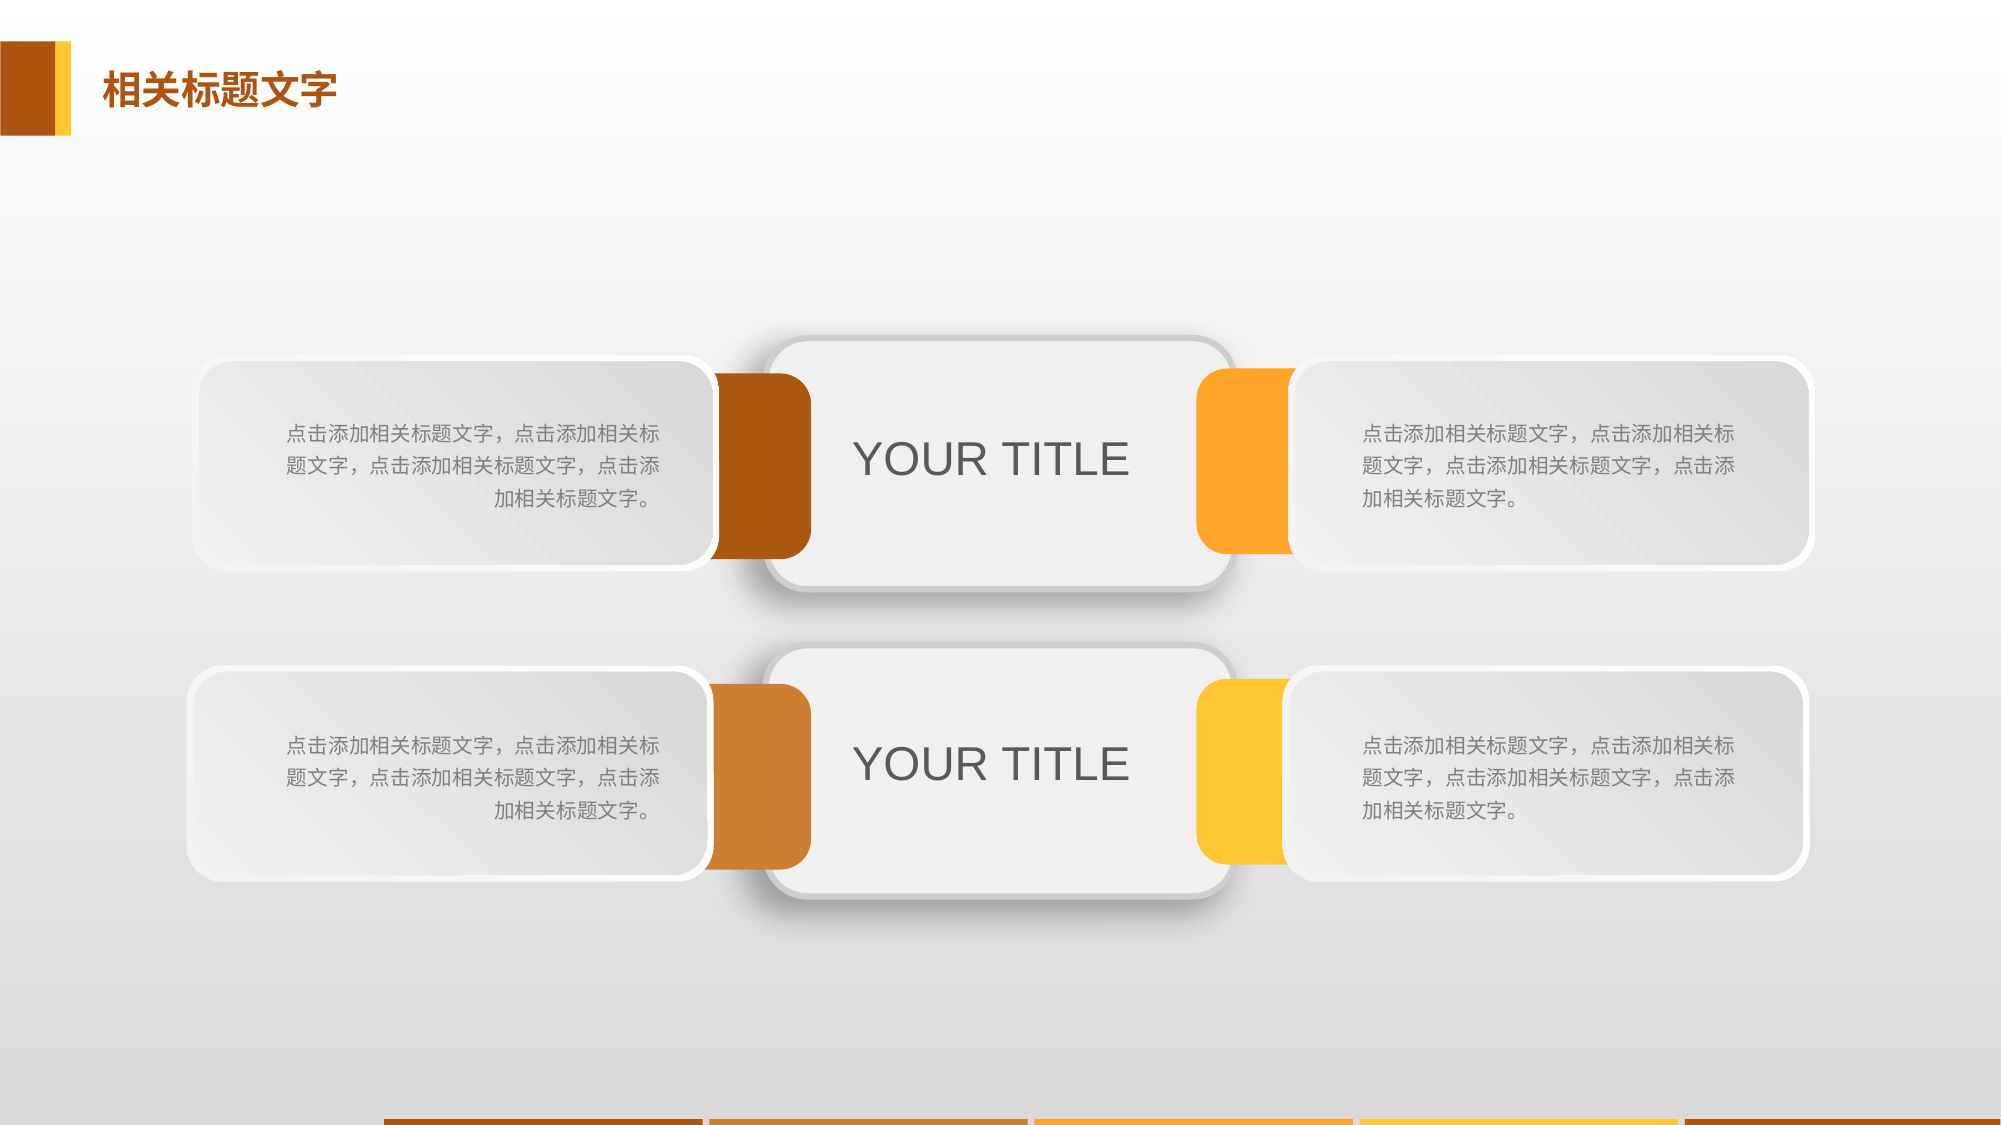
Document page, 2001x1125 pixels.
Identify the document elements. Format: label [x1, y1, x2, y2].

text_box [0, 41, 2001, 1125]
